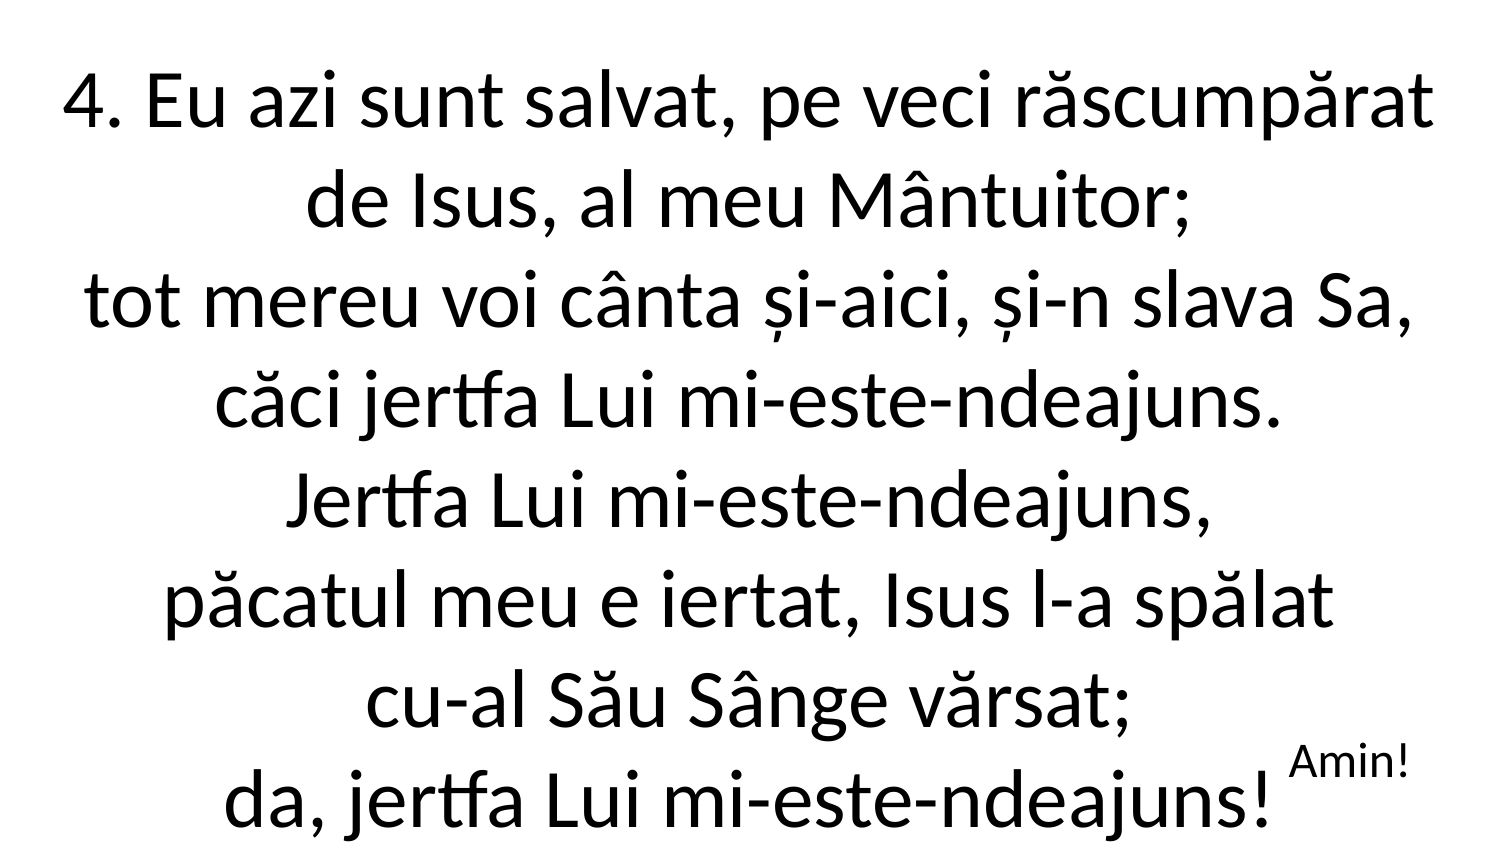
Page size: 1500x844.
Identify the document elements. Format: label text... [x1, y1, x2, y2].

text_box 4. Eu azi sunt salvat, pe veci răscumpărat de Isus, al meu Mântuitor; tot mereu voi cânta și-aici, și-n slava Sa, căci jertfa Lui mi-este-ndeajuns. Jertfa Lui mi-este-ndeajuns, păcatul meu e iertat, Isus l-a spălat cu-al Său Sânge vărsat; da, jertfa Lui mi-este-ndeajuns! [47, 0, 1453, 844]
text_box Amin! [1273, 674, 1427, 795]
